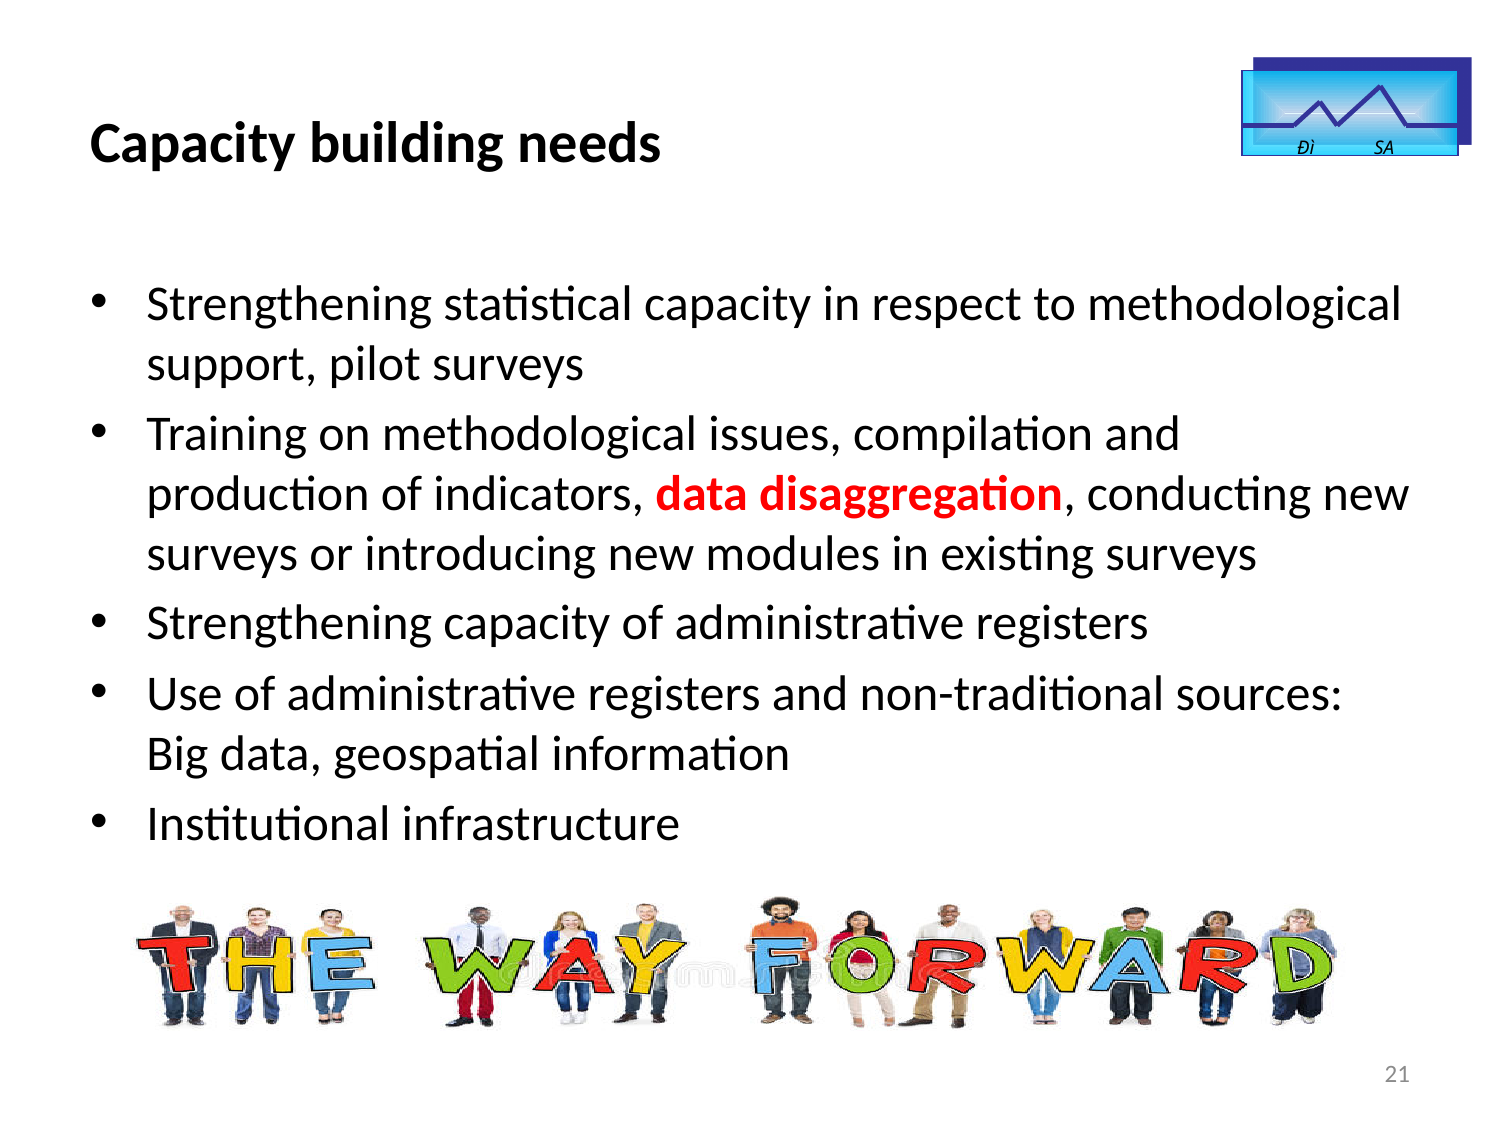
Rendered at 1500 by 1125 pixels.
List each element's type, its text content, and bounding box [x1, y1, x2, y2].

picture [118, 869, 1359, 1056]
slide_number 21 [1074, 1042, 1425, 1103]
list Strengthening statistical capacity in respect to methodological support, pilot surveys Training on methodological issues, compilation and production of indicators, data disaggregation, conducting new surveys or introducing new modules in existing surveys Strengthening capacity of administrative registers Use of administrative registers and non-traditional sources: Big data, geospatial information Institutional infrastructure [75, 262, 1425, 1005]
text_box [1241, 70, 1459, 168]
title Capacity building needs [75, 45, 1425, 233]
